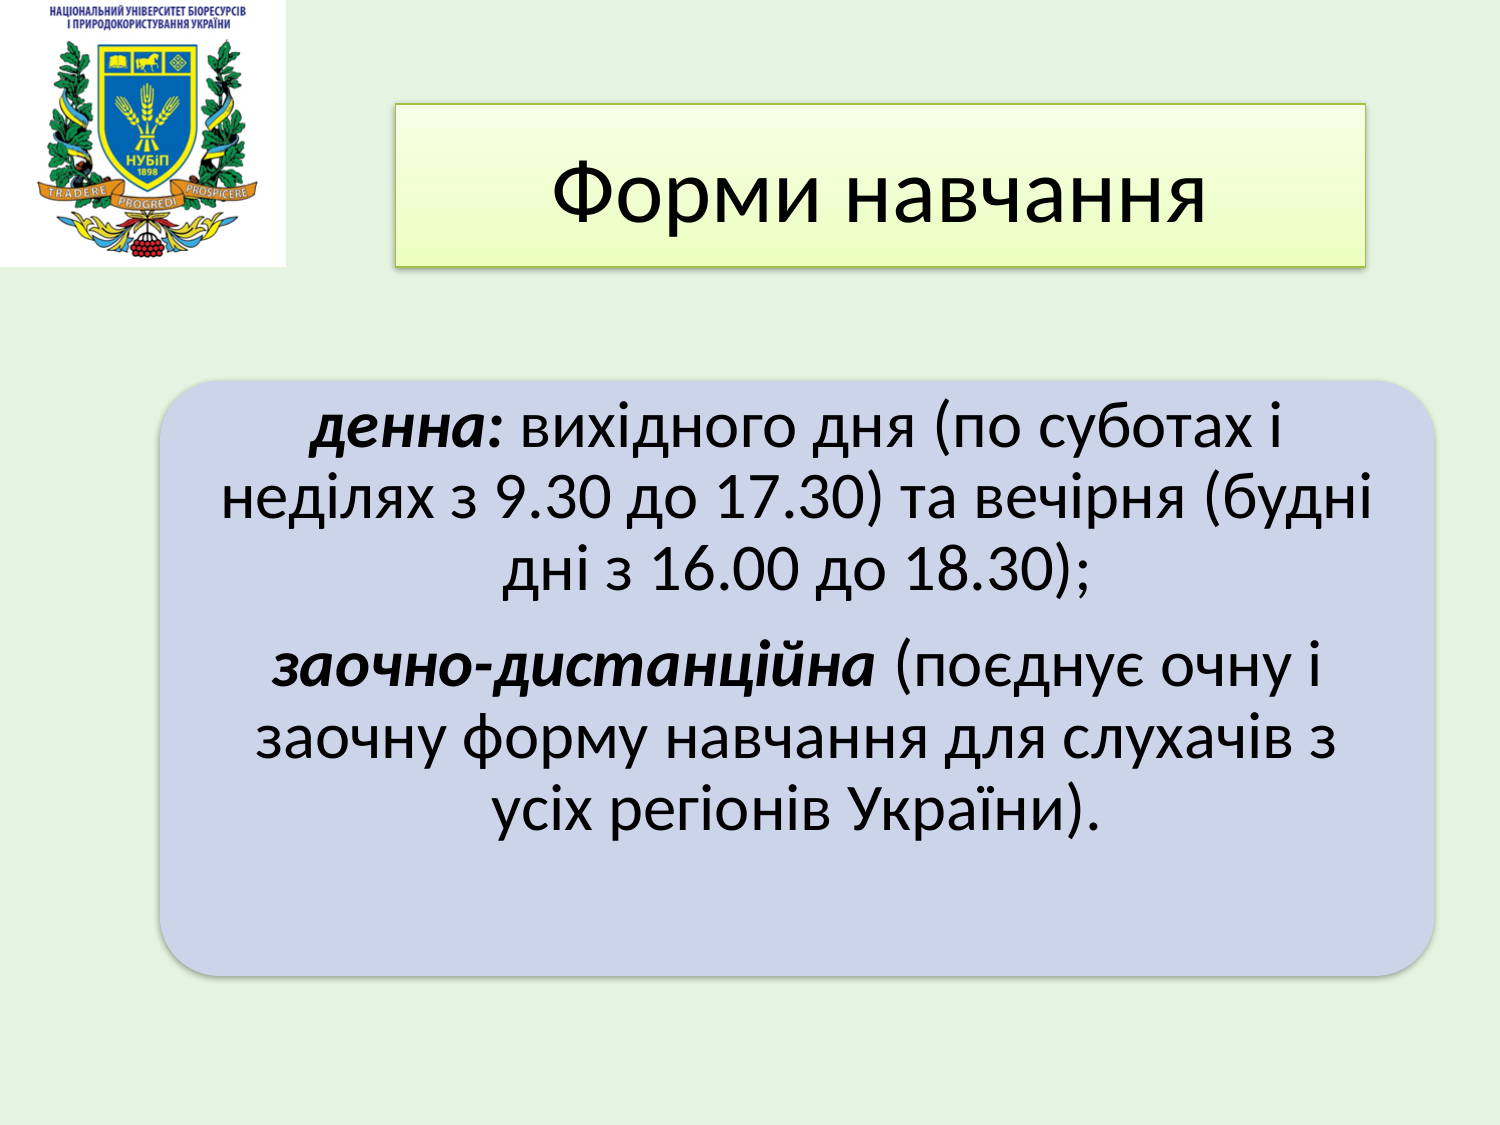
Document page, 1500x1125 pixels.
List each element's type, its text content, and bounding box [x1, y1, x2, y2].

picture [0, 0, 286, 268]
title Форми навчання [395, 103, 1366, 268]
list [64, 408, 1415, 1059]
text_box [159, 314, 1436, 1043]
